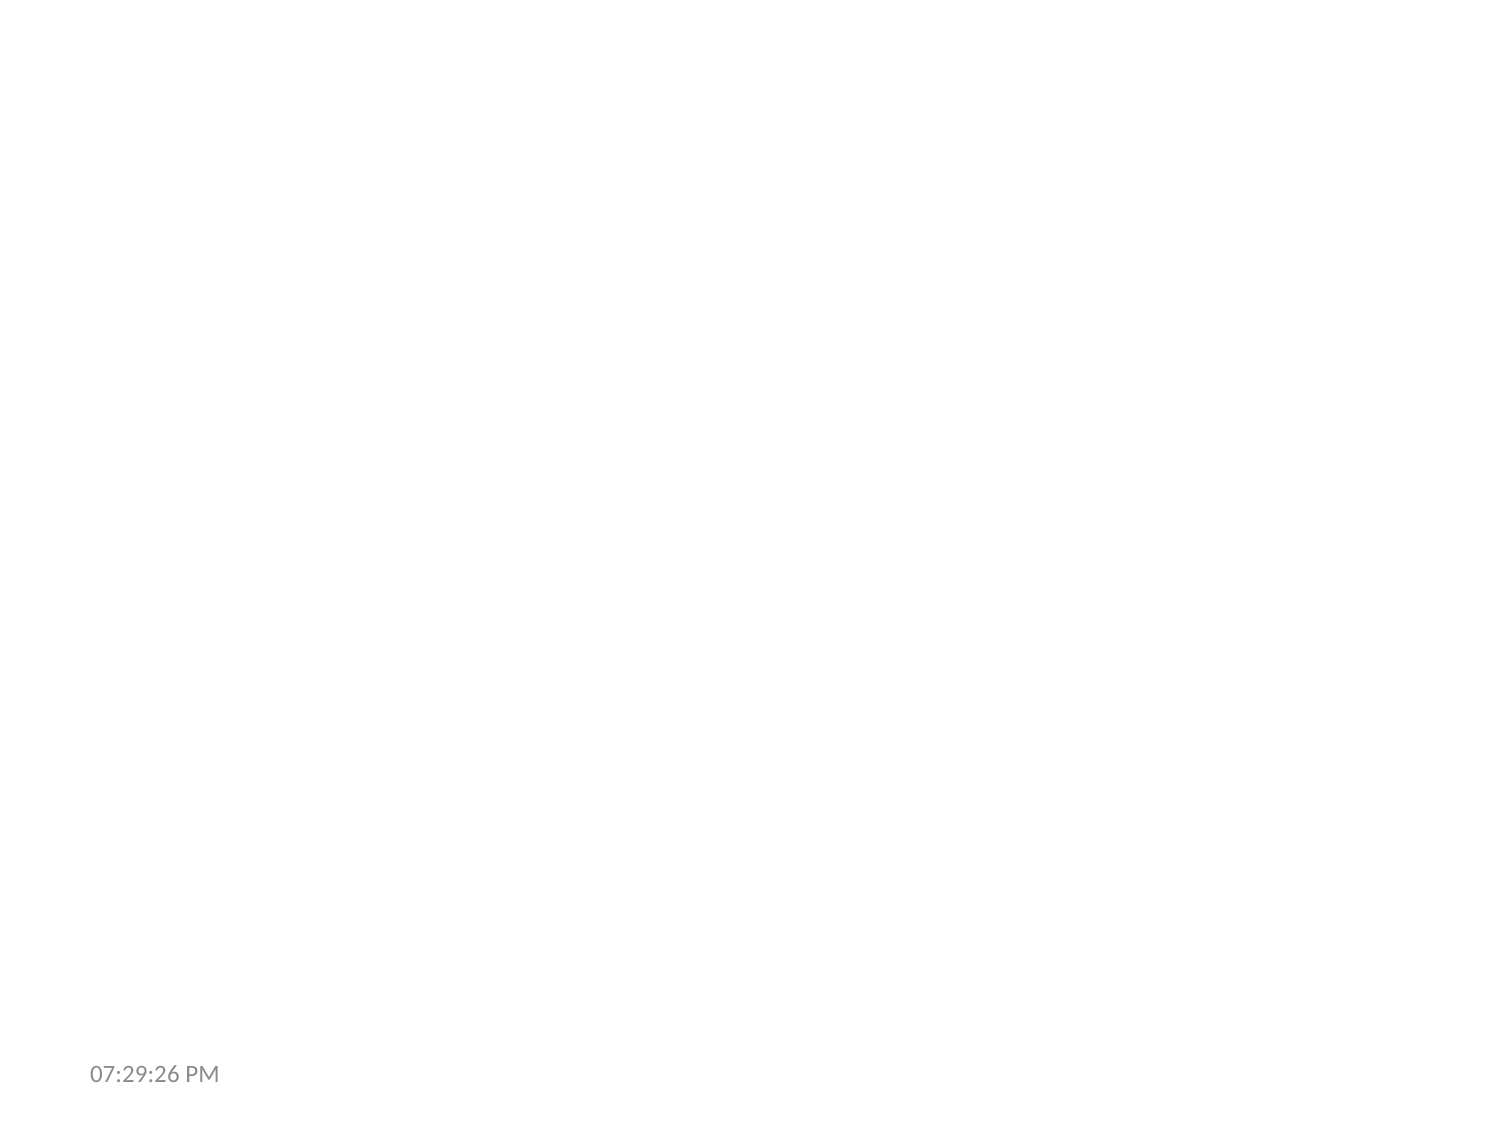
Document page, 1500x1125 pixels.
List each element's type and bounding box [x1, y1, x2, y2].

slide_number [75, 1042, 425, 1103]
